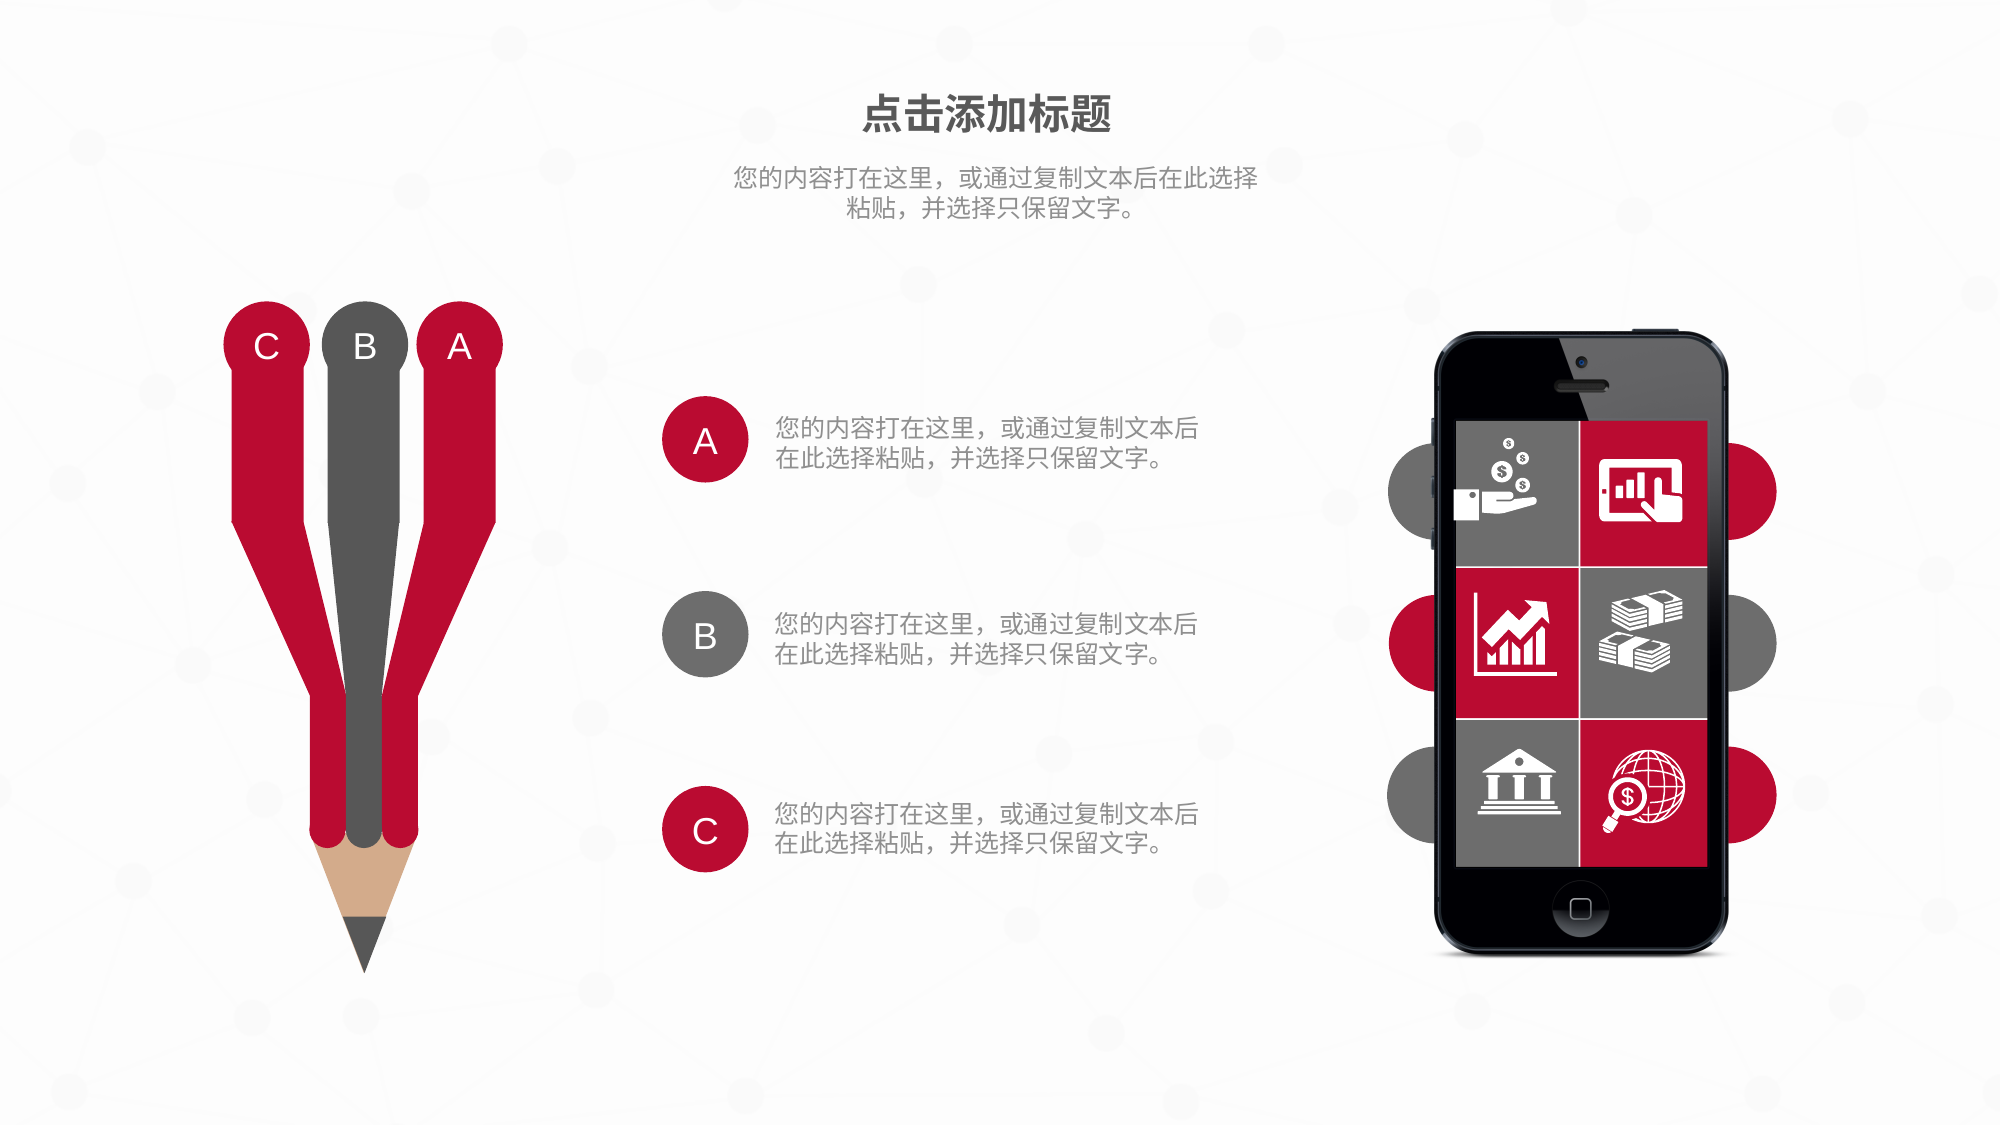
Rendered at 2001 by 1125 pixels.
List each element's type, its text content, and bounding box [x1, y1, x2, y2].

text_box 您的内容打在这里，或通过复制文本后在此选择粘贴，并选择只保留文字。 [760, 405, 1221, 480]
text_box 您的内容打在这里，或通过复制文本后在此选择粘贴，并选择只保留文字。 [760, 790, 1221, 866]
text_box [1387, 296, 1778, 1002]
text_box C [661, 784, 750, 874]
text_box B [661, 589, 750, 679]
text_box 添加标题 [0, 0, 2000, 1125]
text_box 您的内容打在这里，或通过复制文本后在此选择粘贴，并选择只保留文字。 [759, 601, 1221, 676]
text_box A [661, 395, 750, 484]
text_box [223, 301, 503, 974]
